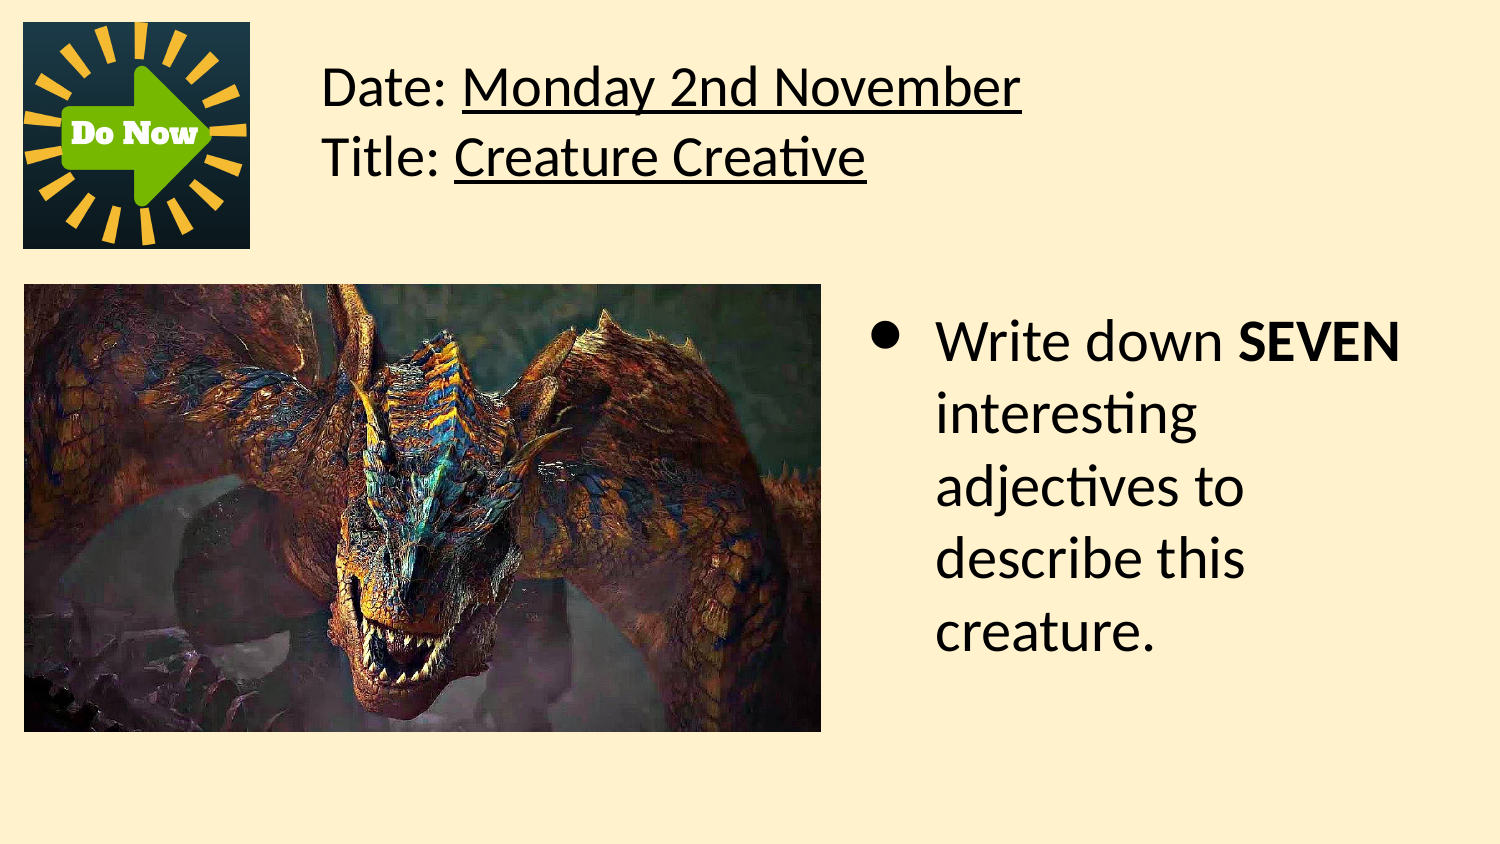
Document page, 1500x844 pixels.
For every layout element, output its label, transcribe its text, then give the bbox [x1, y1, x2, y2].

subtitle Date: Monday 2nd November Title: Creature Creative [306, 32, 1464, 260]
picture [24, 284, 821, 733]
picture [23, 21, 251, 249]
subtitle Write down SEVEN interesting adjectives to describe this creature. [845, 285, 1456, 800]
